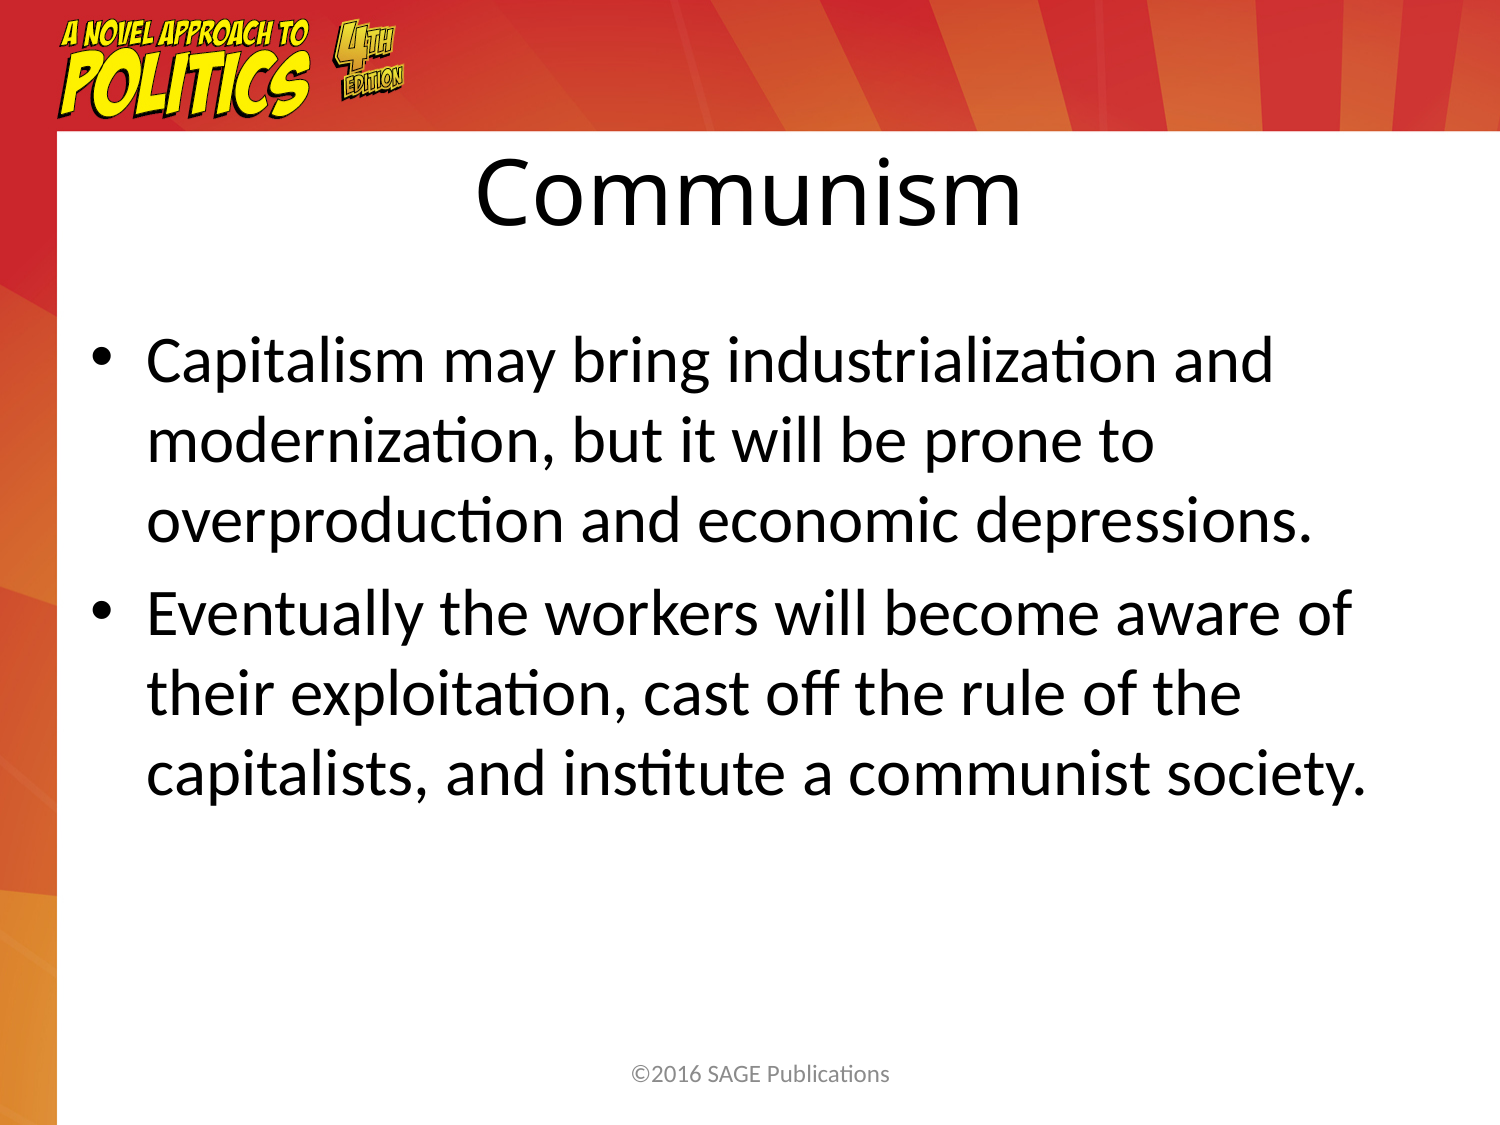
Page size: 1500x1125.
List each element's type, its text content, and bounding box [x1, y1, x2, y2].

title Communism [75, 101, 1425, 277]
list Capitalism may bring industrialization and modernization, but it will be prone to overproduction and economic depressions. Eventually the workers will become aware of their exploitation, cast off the rule of the capitalists, and institute a communist society. [75, 308, 1425, 1084]
picture [0, 0, 1500, 1125]
